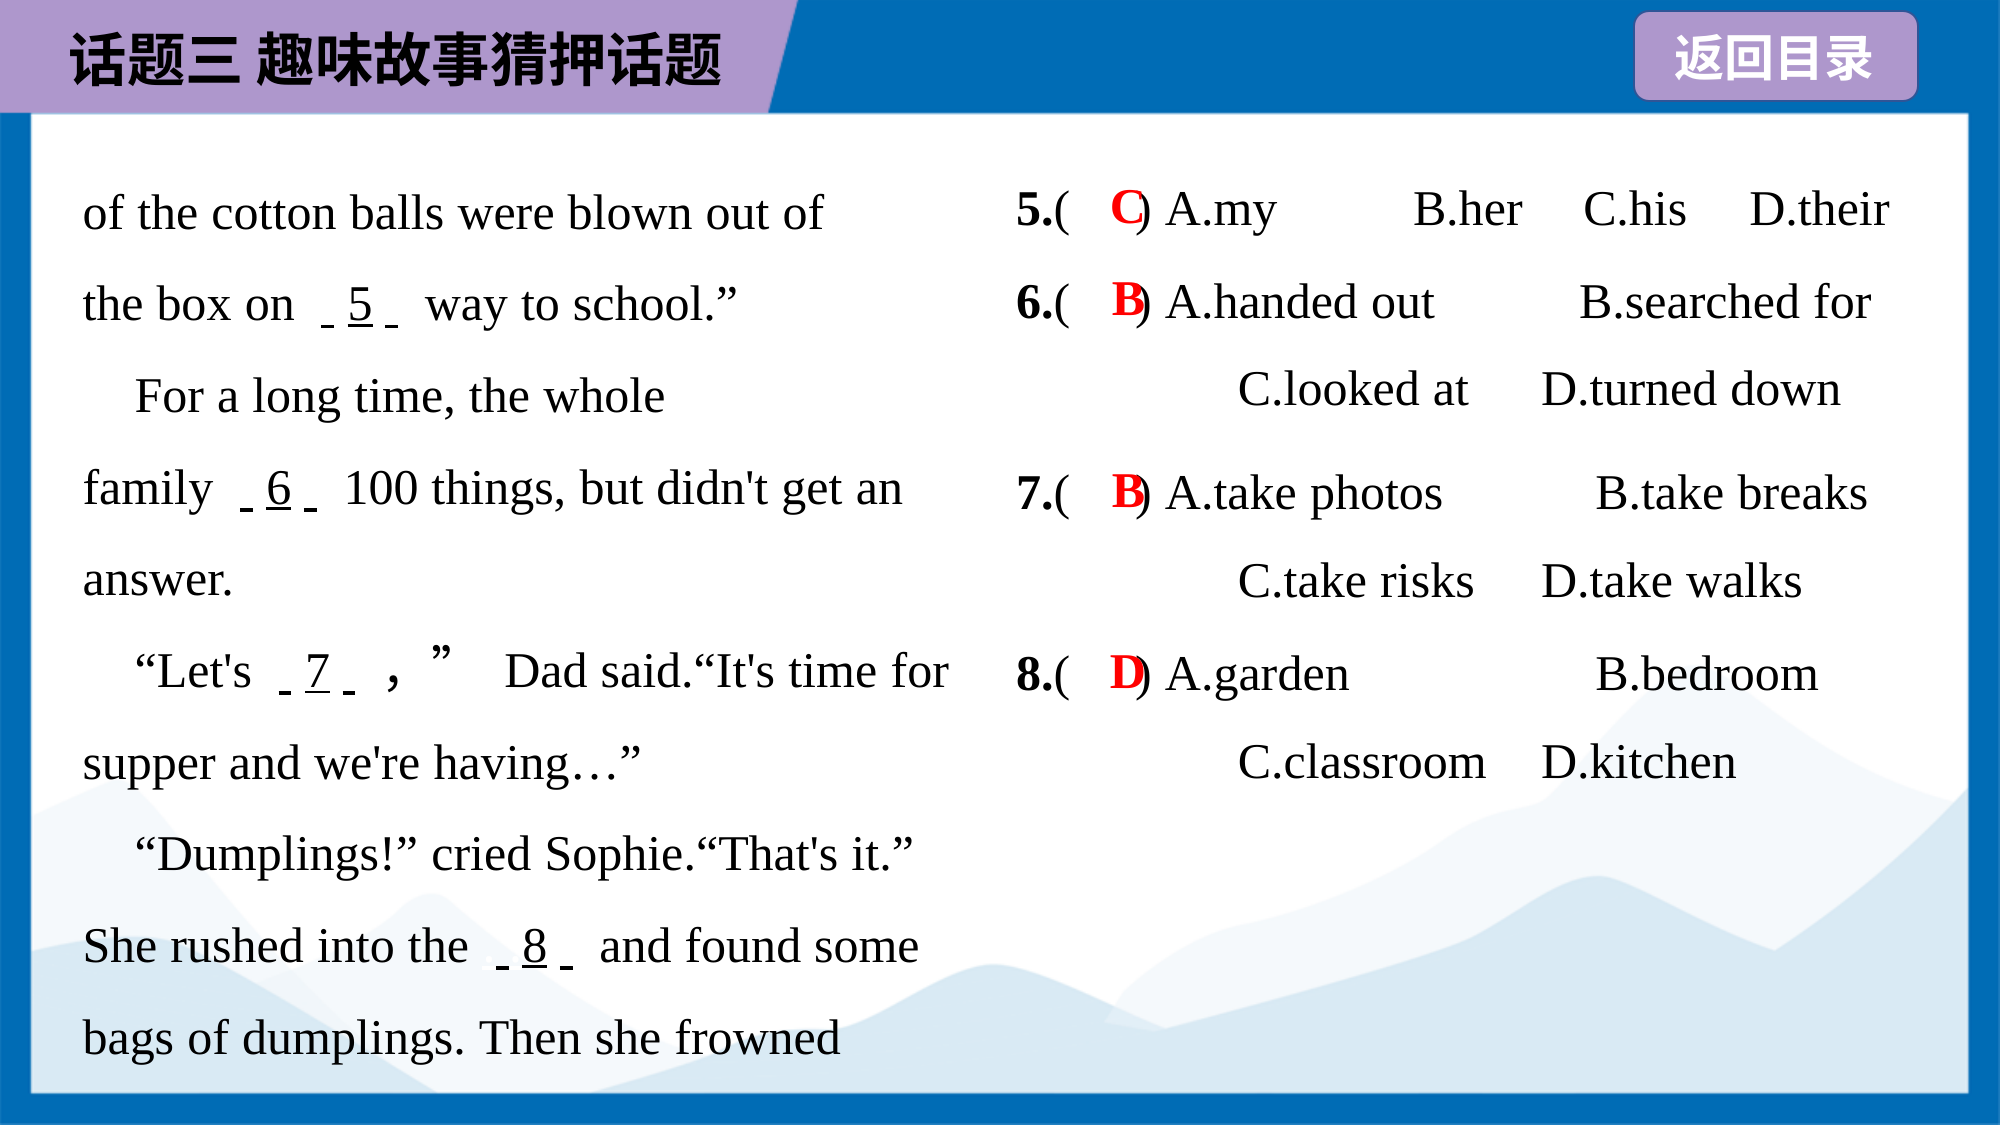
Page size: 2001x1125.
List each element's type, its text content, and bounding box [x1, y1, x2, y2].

text_box 5.( ) A.my B.her C.his D.their [1015, 147, 1934, 226]
text_box 8.( ) A.garden B.bedroom C.classroom D.kitchen [1015, 609, 1986, 779]
text_box of the cotton balls were blown out of the box on . .5. . way to school.” For a long time, the whole family . .6. . 100 things, but didn't get an answer. “Let's . .7. .，” Dad said.“It's time for supper and we're having…” “Dumplings!” cried Sophie.“That's it.” She rushed into the . .8. . and found some bags of dumplings. Then she frowned [82, 147, 984, 1065]
text_box D [1091, 610, 1164, 690]
text_box 6.( ) A.handed out B.searched for C.looked at D.turned down [1015, 236, 1934, 406]
picture [0, 0, 2000, 1125]
text_box C [1091, 145, 1164, 225]
text_box B [1093, 429, 1164, 509]
text_box 7.( ) A.take photos B.take breaks C.take risks D.take walks [1015, 427, 1934, 598]
text_box B [1093, 238, 1164, 317]
